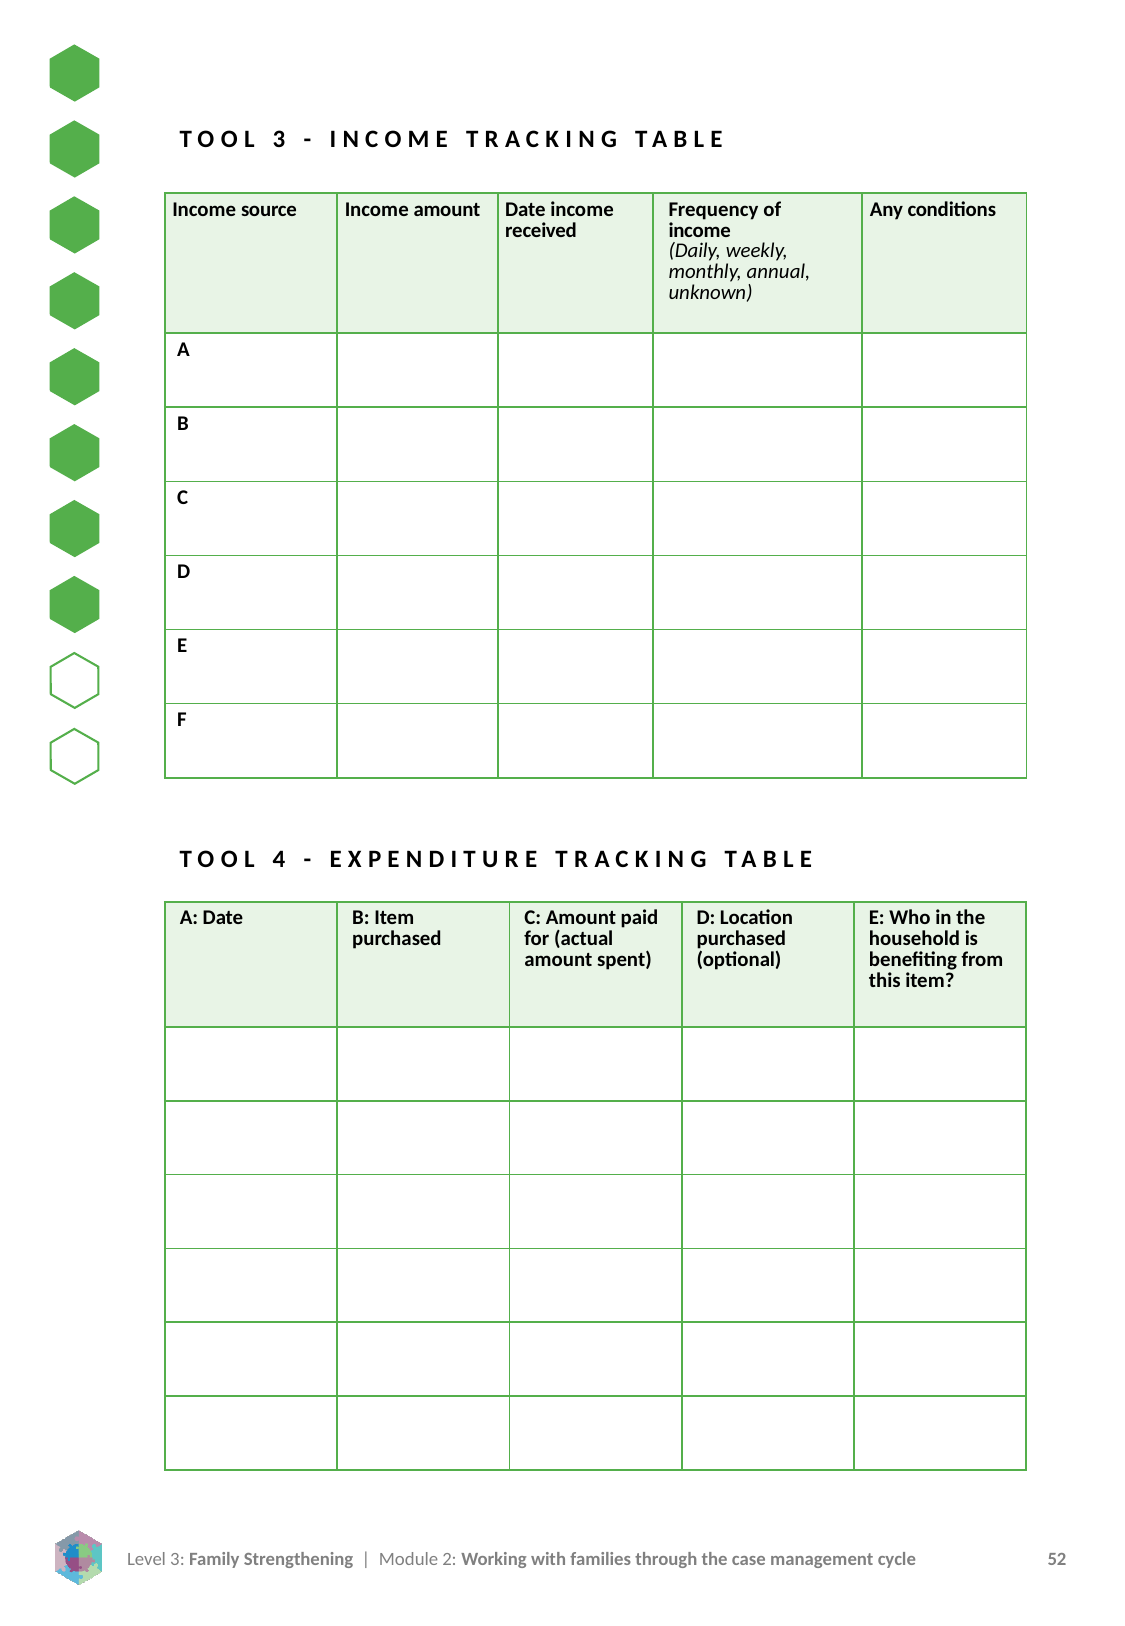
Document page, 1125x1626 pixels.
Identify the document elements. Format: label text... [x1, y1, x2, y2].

table_cell [166, 1397, 336, 1469]
table_cell [499, 704, 652, 777]
table_cell [338, 408, 497, 481]
table_cell [510, 1102, 681, 1174]
table_header A: Date [166, 903, 336, 1026]
table_cell [683, 1249, 853, 1321]
table_cell [338, 704, 497, 777]
table_cell [855, 1249, 1025, 1321]
text_box [49, 651, 100, 710]
text_box TOOL 3 - INCOME TRACKING TABLE [164, 115, 1027, 160]
table_cell F [166, 704, 336, 777]
table_cell E [166, 630, 336, 703]
table_header Income source [166, 194, 336, 332]
table_cell [338, 1249, 509, 1321]
text_box TOOL 4 - EXPENDITURE TRACKING TABLE [164, 834, 1027, 880]
table_cell [863, 482, 1026, 555]
table_cell [338, 1323, 509, 1395]
table_cell [855, 1028, 1025, 1100]
table_cell D [166, 556, 336, 629]
table_cell [338, 482, 497, 555]
table_cell [166, 1249, 336, 1321]
text_box [49, 196, 100, 254]
table_cell [499, 408, 652, 481]
table_cell B [166, 408, 336, 481]
table_cell [683, 1397, 853, 1469]
table_cell [499, 630, 652, 703]
table_cell [510, 1175, 681, 1248]
table_header Any conditions [863, 194, 1026, 332]
table_cell [510, 1323, 681, 1395]
table_header D: Location purchased (optional) [683, 903, 853, 1026]
text_box [49, 44, 100, 102]
table_cell [338, 556, 497, 629]
table_cell [499, 556, 652, 629]
table_header Date income received [499, 194, 652, 332]
picture [55, 1530, 102, 1585]
table_header Frequency of income (Daily, weekly, monthly, annual, unknown) [654, 194, 861, 332]
table_cell [499, 334, 652, 406]
table_cell C [166, 482, 336, 555]
table_header E: Who in the household is benefiting from this item? [855, 903, 1025, 1026]
table_header C: Amount paid for (actual amount spent) [510, 903, 681, 1026]
table_cell [166, 1175, 336, 1248]
text_box [49, 424, 100, 482]
table_cell A [166, 334, 336, 406]
table_cell [855, 1323, 1025, 1395]
table_cell [654, 334, 861, 406]
table_cell [683, 1323, 853, 1395]
table_cell [863, 408, 1026, 481]
table_cell [510, 1397, 681, 1469]
table_cell [683, 1028, 853, 1100]
text_box [49, 120, 100, 178]
table_cell [166, 1102, 336, 1174]
table_cell [654, 704, 861, 777]
table_cell [338, 1102, 509, 1174]
table_cell [855, 1397, 1025, 1469]
table_cell [338, 1397, 509, 1469]
table_header Income amount [338, 194, 497, 332]
table_cell [855, 1175, 1025, 1248]
table_cell [166, 1323, 336, 1395]
table_cell [683, 1102, 853, 1174]
table_cell [338, 630, 497, 703]
table_cell [863, 630, 1026, 703]
text_box [49, 348, 100, 406]
table_cell [654, 556, 861, 629]
text_box [49, 272, 100, 330]
table_cell [338, 334, 497, 406]
table_cell [338, 1175, 509, 1248]
text_box [49, 727, 100, 785]
table_cell [510, 1028, 681, 1100]
text_box [49, 575, 100, 634]
table_cell [863, 704, 1026, 777]
table_cell [855, 1102, 1025, 1174]
text_box [49, 499, 100, 558]
table_cell [166, 1028, 336, 1100]
table_cell [863, 556, 1026, 629]
table_cell [863, 334, 1026, 406]
table_cell [510, 1249, 681, 1321]
table_cell [654, 482, 861, 555]
table_cell [338, 1028, 509, 1100]
table_cell [654, 408, 861, 481]
table_cell [683, 1175, 853, 1248]
table_cell [654, 630, 861, 703]
table_cell [499, 482, 652, 555]
table_header B: Item purchased [338, 903, 509, 1026]
